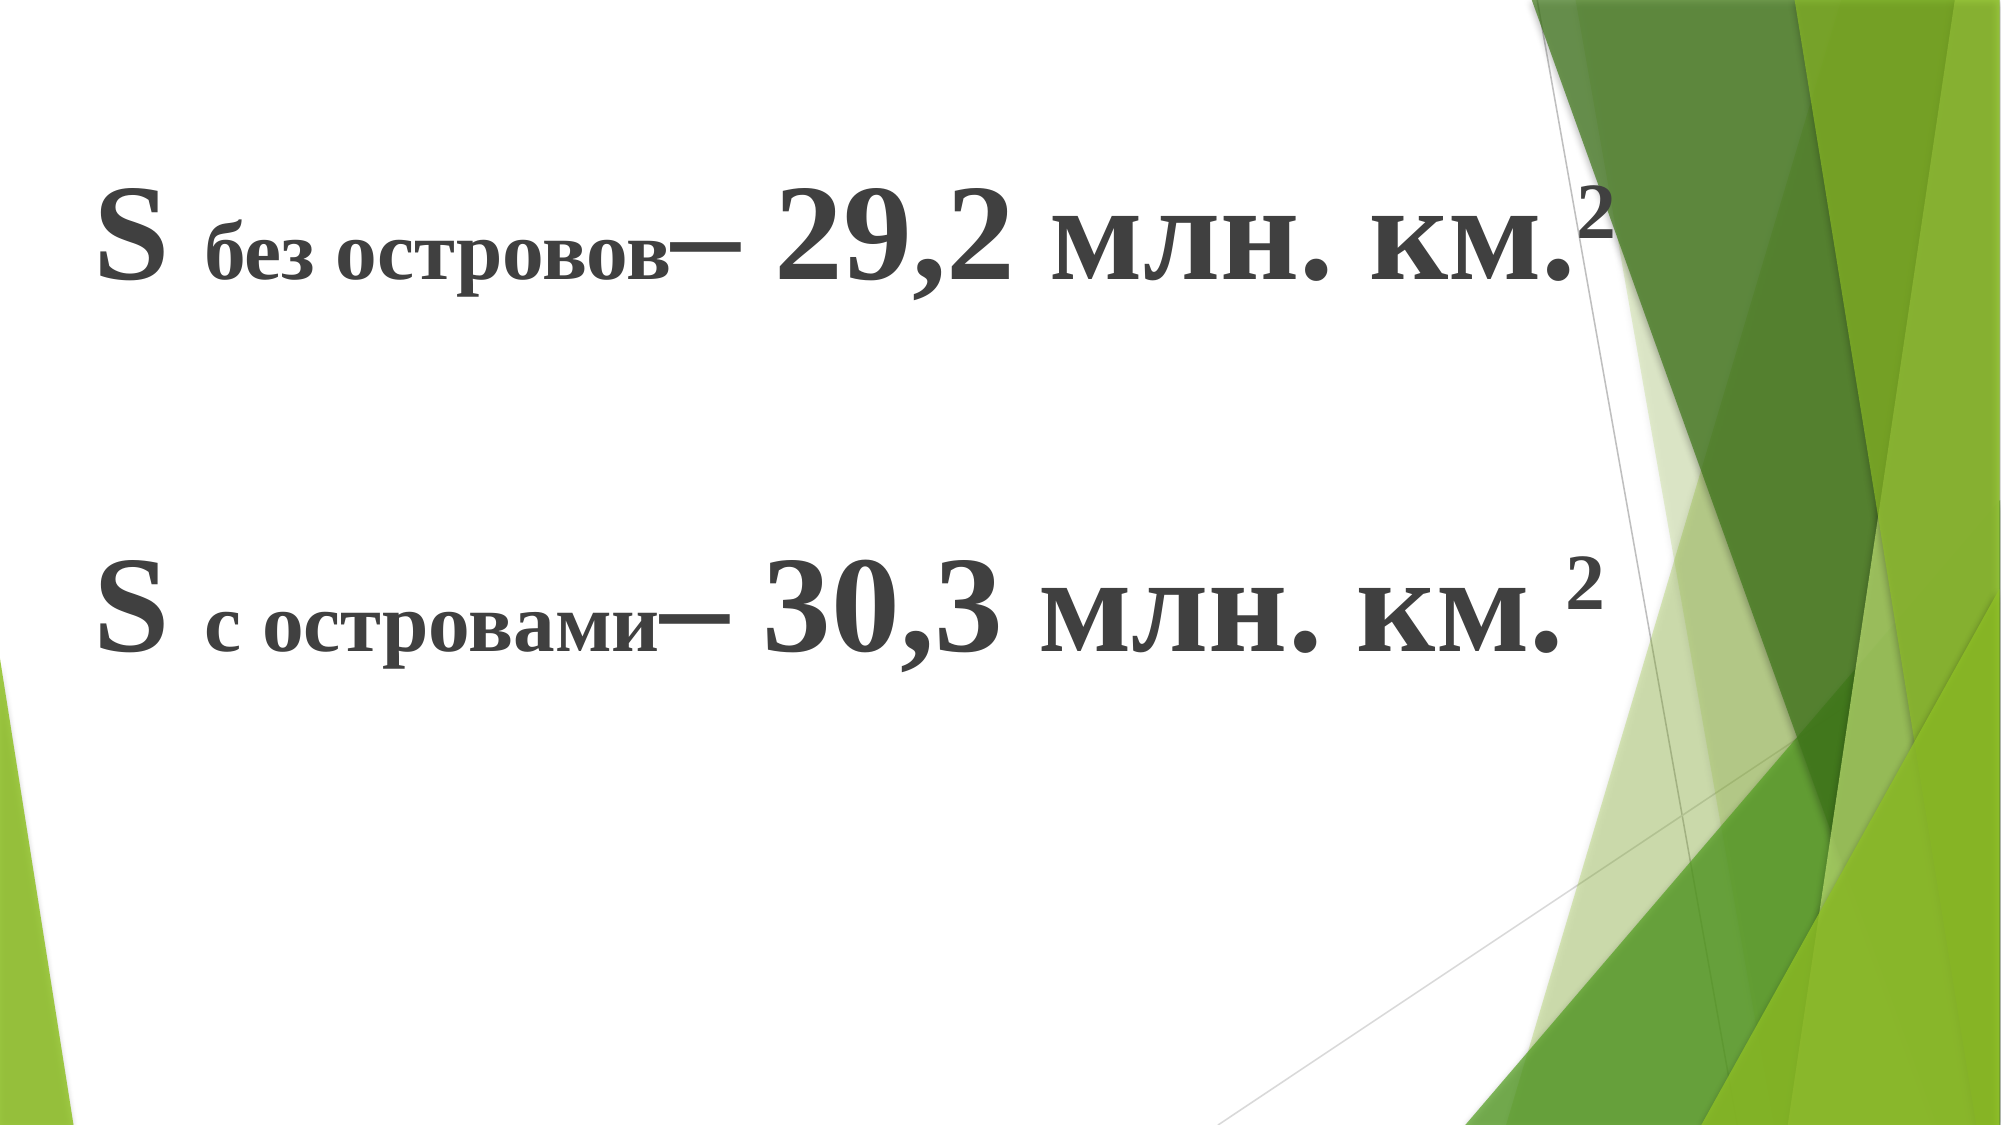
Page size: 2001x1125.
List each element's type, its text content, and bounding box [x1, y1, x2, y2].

list S без островов– 29,2 млн. км.2 S с островами– 30,3 млн. км.2 [78, 53, 1655, 1048]
